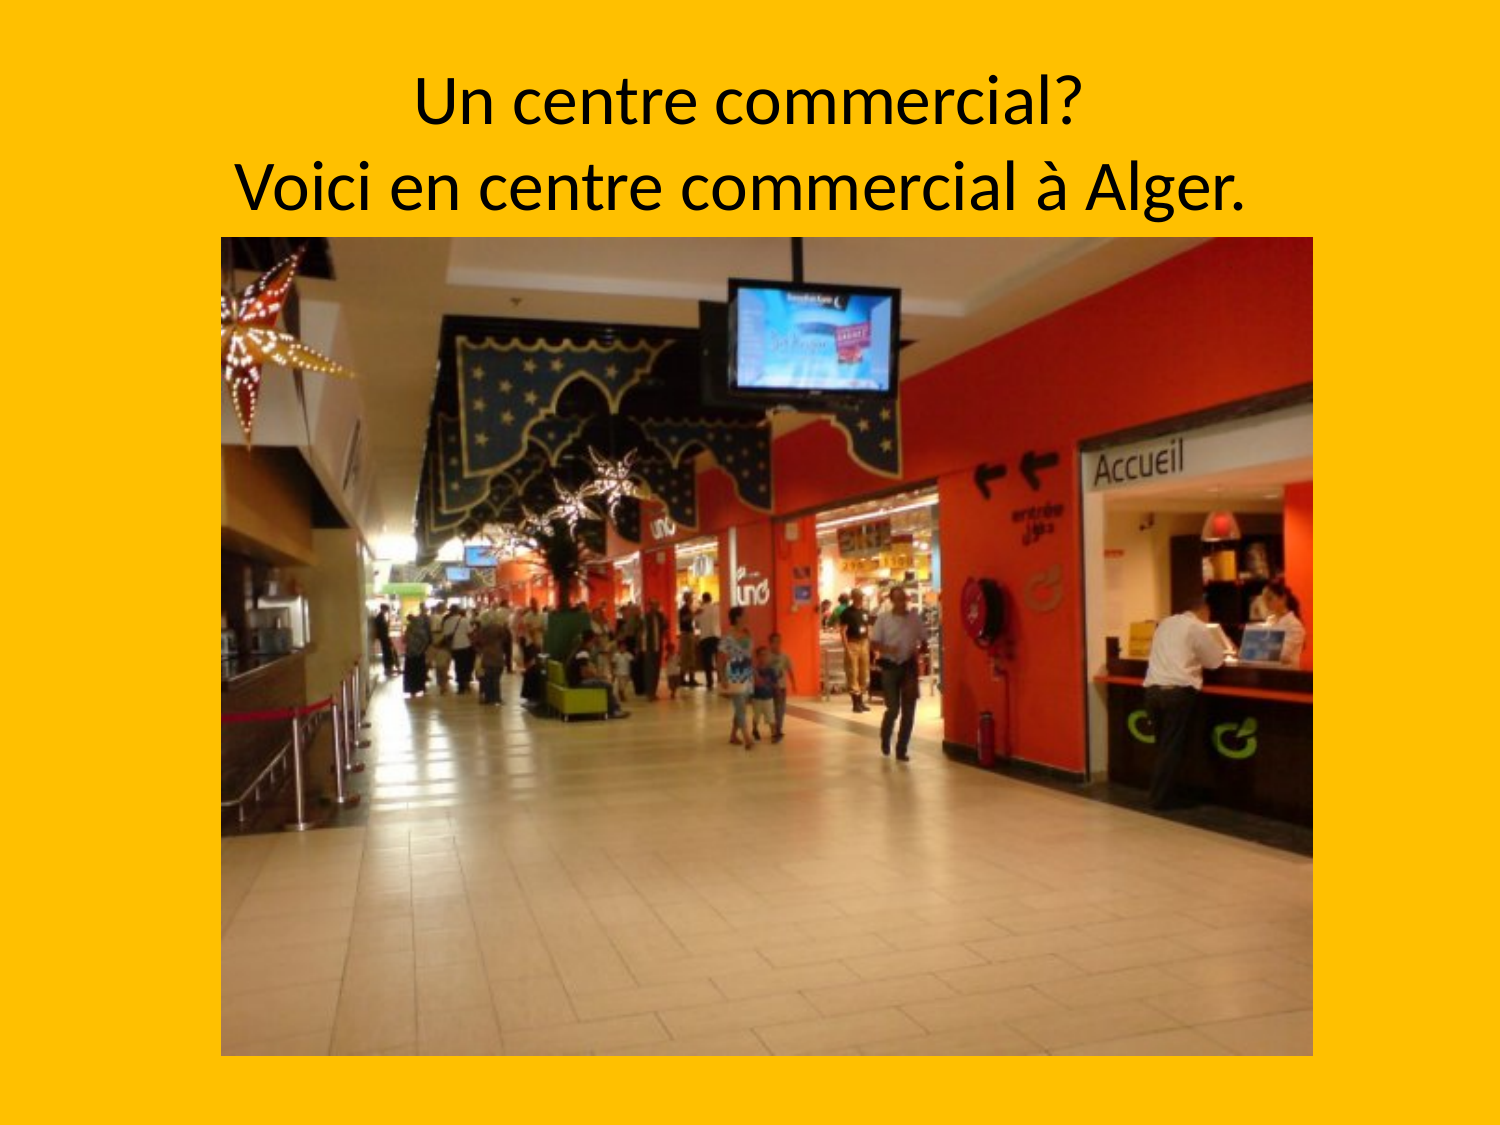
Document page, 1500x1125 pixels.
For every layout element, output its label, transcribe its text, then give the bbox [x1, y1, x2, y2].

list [221, 237, 1313, 1056]
title Un centre commercial? Voici en centre commercial à Alger. [75, 45, 1425, 233]
